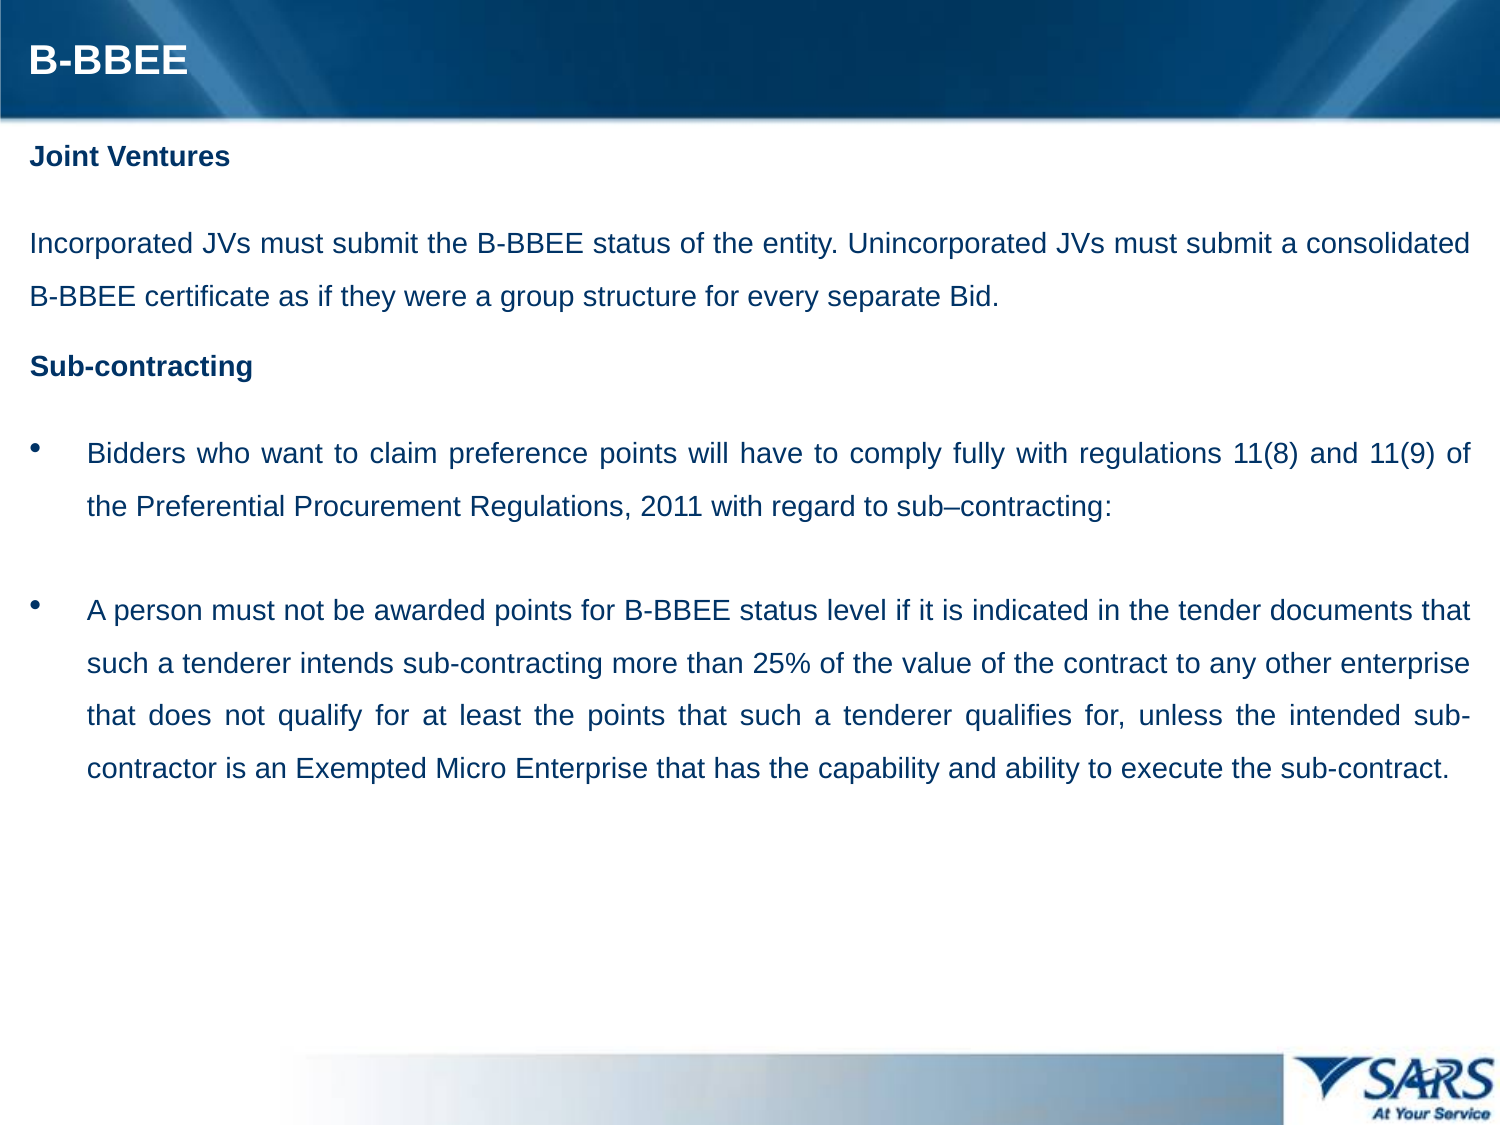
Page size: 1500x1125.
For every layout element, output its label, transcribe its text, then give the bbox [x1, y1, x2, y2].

title B-BBEE [28, 32, 1481, 83]
list Joint Ventures Incorporated JVs must submit the B-BBEE status of the entity. Unincorporated JVs must submit a consolidated B-BBEE certificate as if they were a group structure for every separate Bid. Sub-contracting Bidders who want to claim preference points will have to comply fully with regulations 11(8) and 11(9) of the Preferential Procurement Regulations, 2011 with regard to sub–contracting: A person must not be awarded points for B-BBEE status level if it is indicated in the tender documents that such a tenderer intends sub-contracting more than 25% of the value of the contract to any other enterprise that does not qualify for at least the points that such a tenderer qualifies for, unless the intended sub-contractor is an Exempted Micro Enterprise that has the capability and ability to execute the sub-contract. [29, 137, 1473, 785]
picture [0, 0, 1500, 1125]
